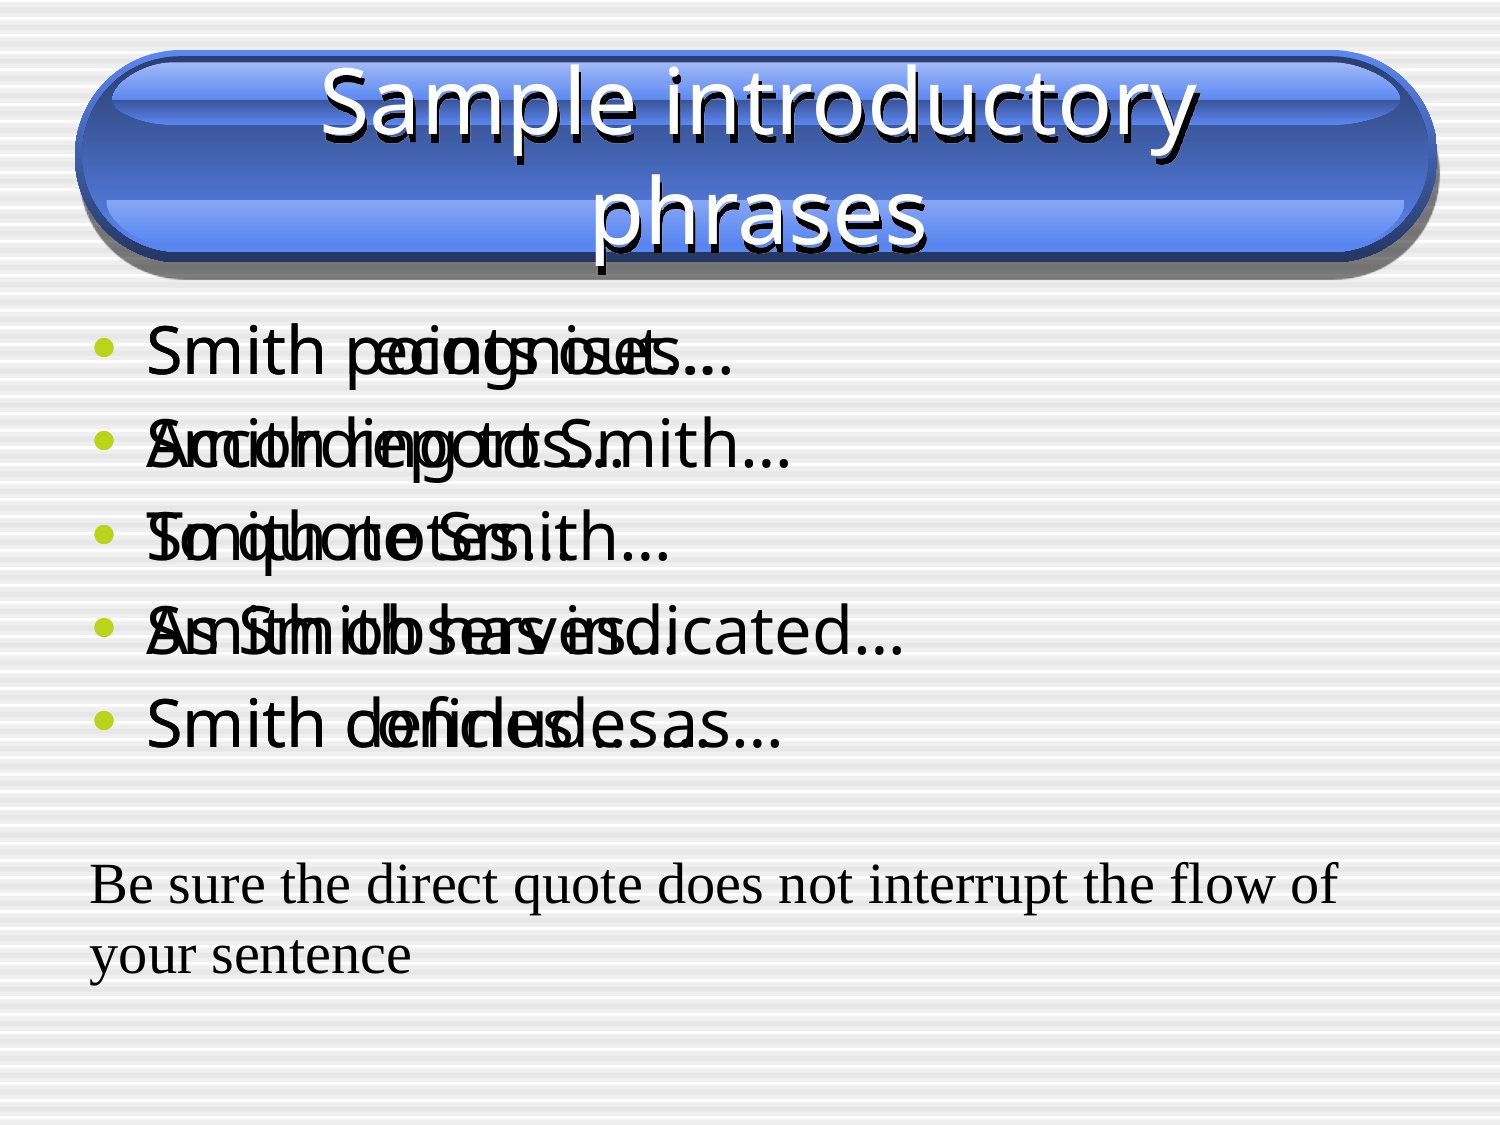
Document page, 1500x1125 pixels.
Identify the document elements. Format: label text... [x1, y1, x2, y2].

picture [0, 0, 1500, 1125]
title Sample introductory phrases [129, 79, 1388, 226]
list Smith recognises… According to Smith… To quote Smith… As Smith has indicated… Smith defines … as… [74, 299, 1426, 1013]
text_box Be sure the direct quote does not interrupt the flow of your sentence [75, 837, 1375, 993]
